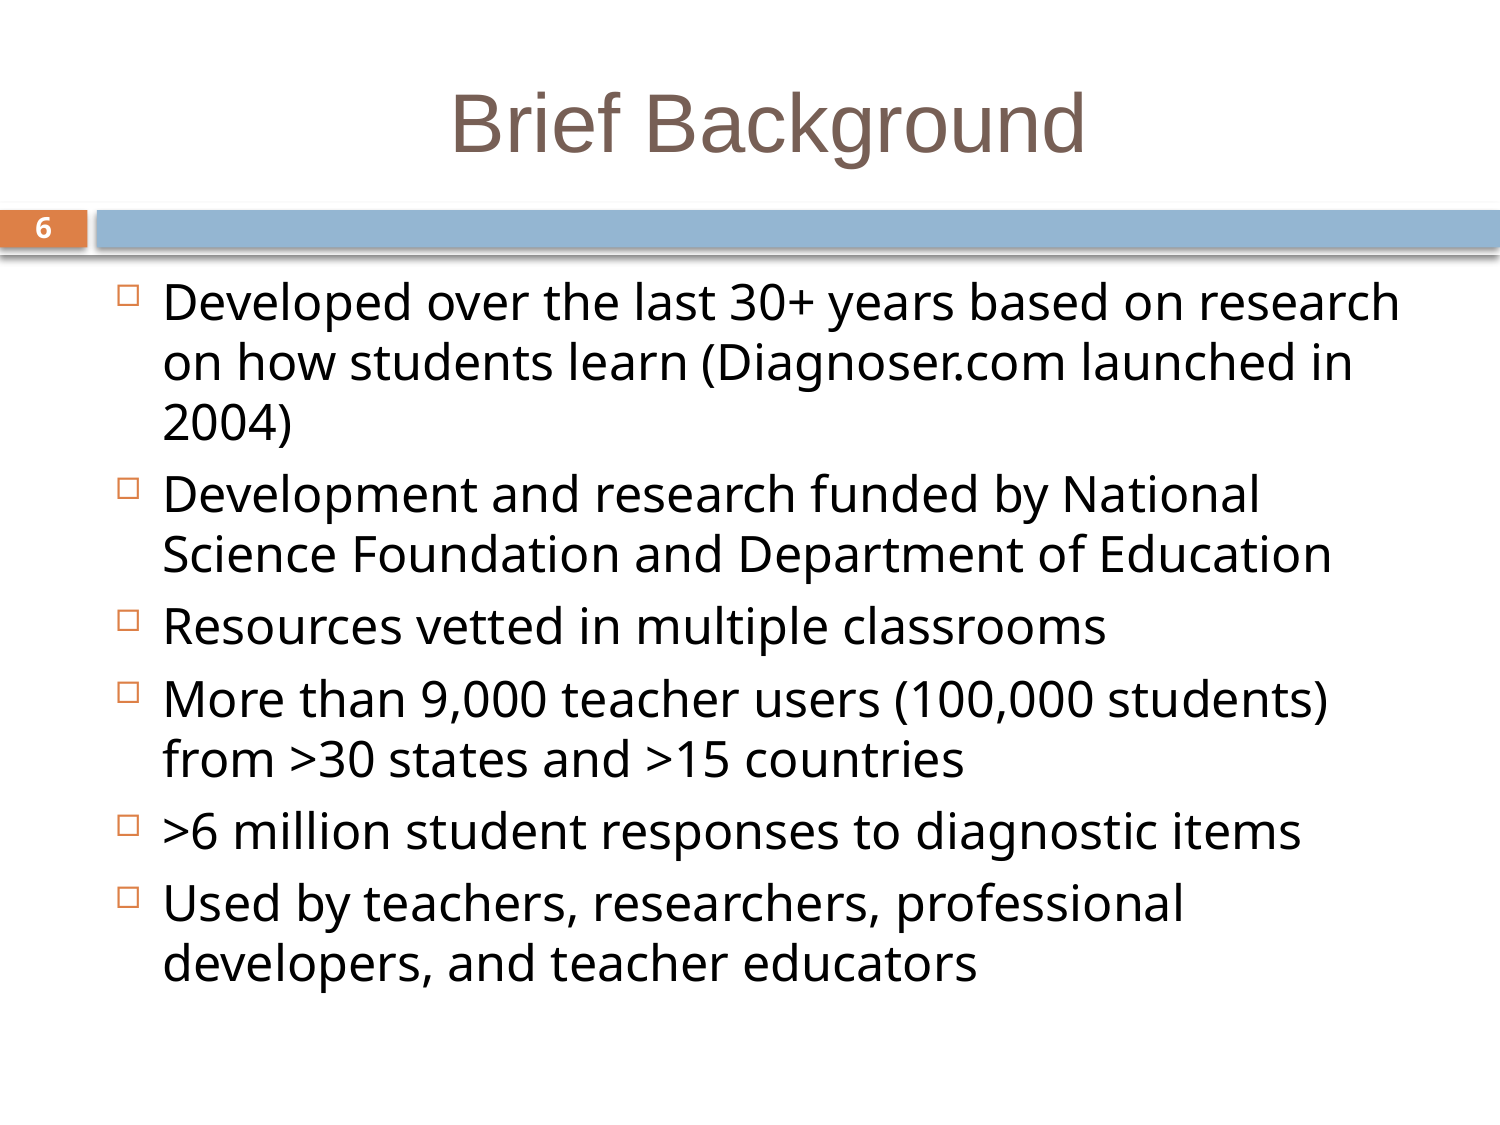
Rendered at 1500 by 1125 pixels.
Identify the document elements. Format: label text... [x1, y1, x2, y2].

title Brief Background [100, 37, 1438, 200]
slide_number 6 [0, 208, 88, 249]
list Developed over the last 30+ years based on research on how students learn (Diagnoser.com launched in 2004) Development and research funded by National Science Foundation and Department of Education Resources vetted in multiple classrooms More than 9,000 teacher users (100,000 students) from >30 states and >15 countries >6 million student responses to diagnostic items Used by teachers, researchers, professional developers, and teacher educators [100, 262, 1438, 1000]
